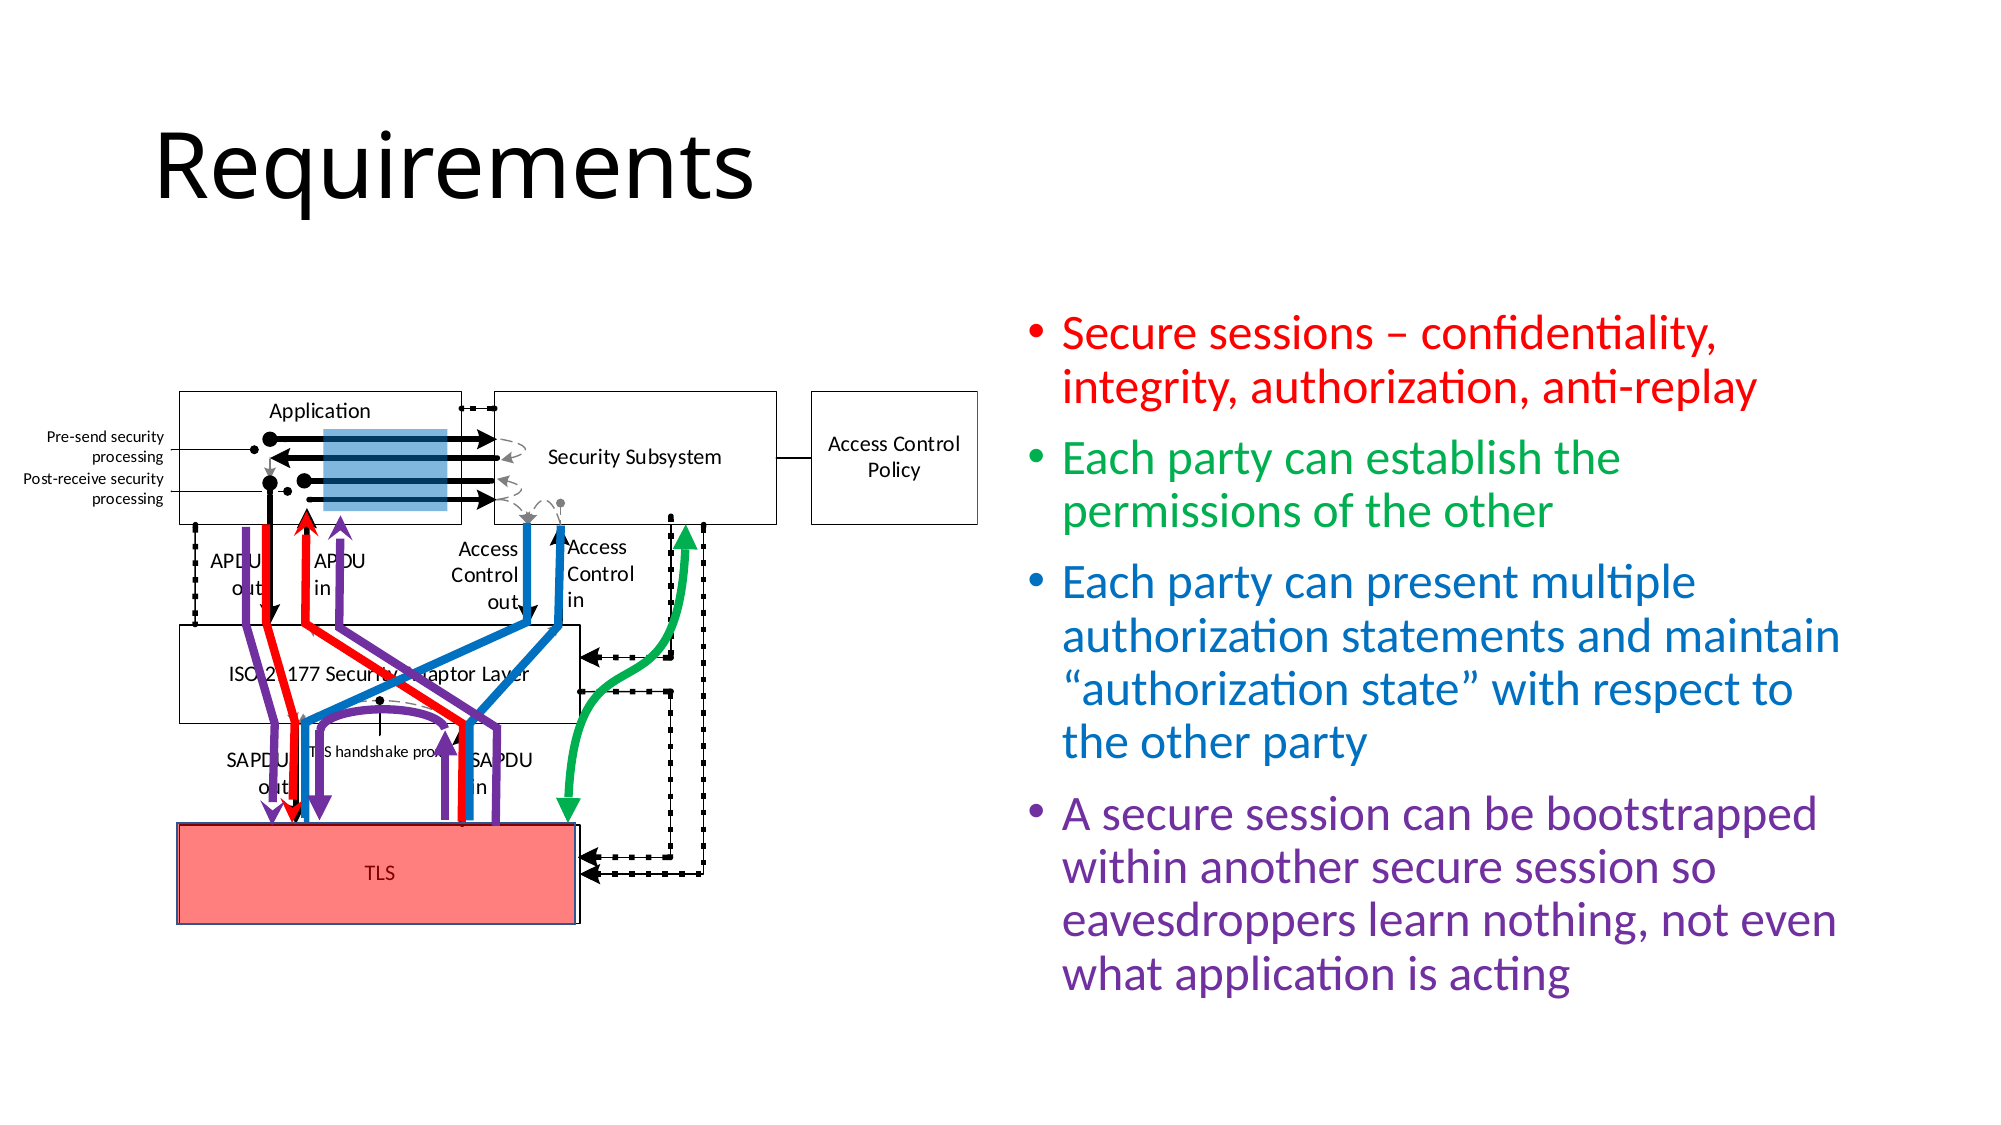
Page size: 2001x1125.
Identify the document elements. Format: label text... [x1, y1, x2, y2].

title Requirements [137, 59, 1863, 278]
list Secure sessions – confidentiality, integrity, authorization, anti-replay Each party can establish the permissions of the other Each party can present multiple authorization statements and maintain “authorization state” with respect to the other party A secure session can be bootstrapped within another secure session so eavesdroppers learn nothing, not even what application is acting [1012, 299, 1863, 1014]
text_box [477, 614, 777, 733]
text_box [2, 388, 978, 925]
